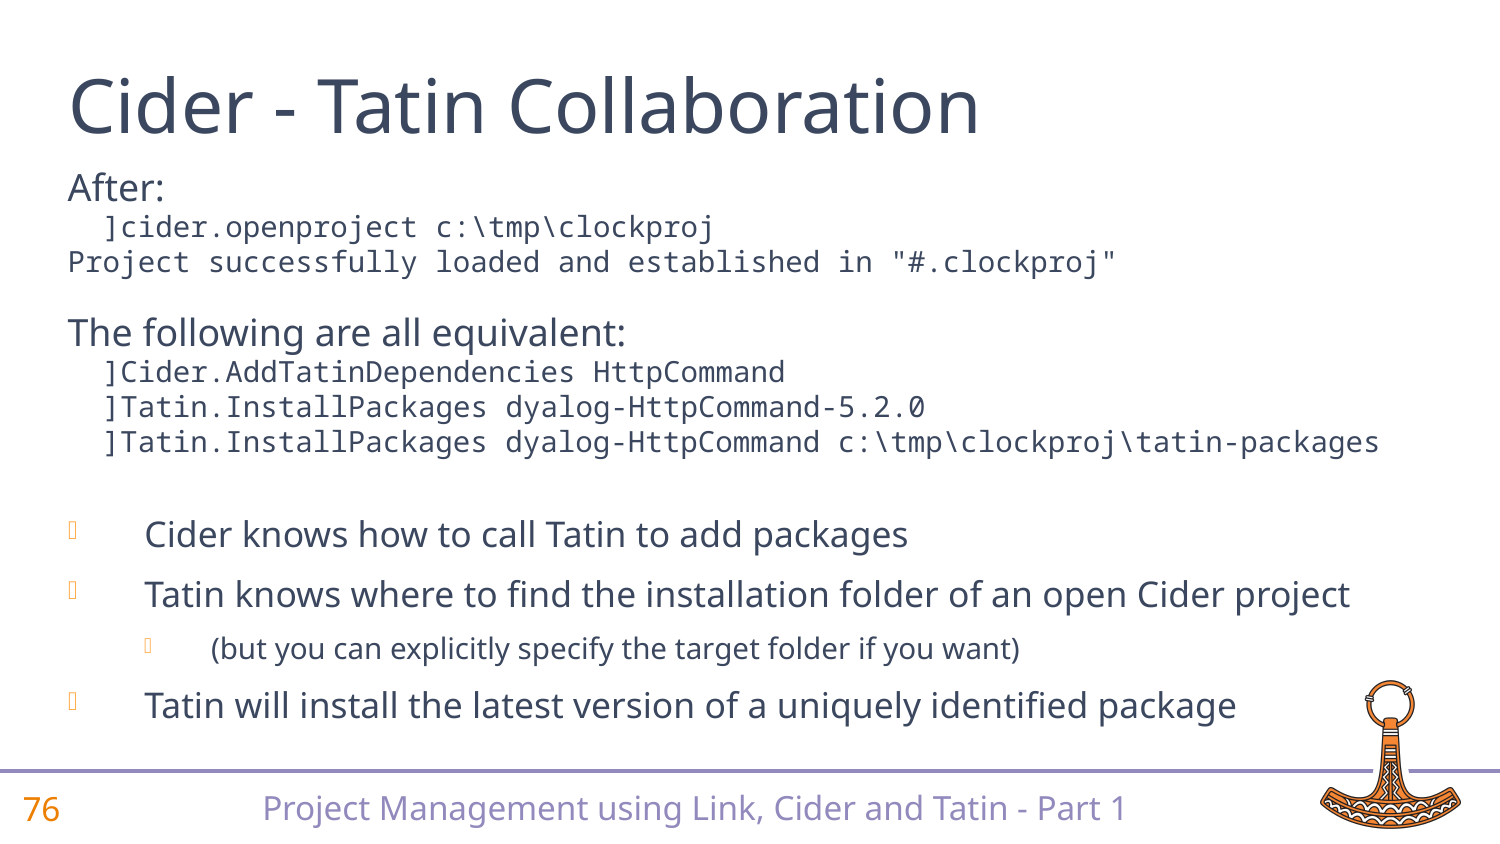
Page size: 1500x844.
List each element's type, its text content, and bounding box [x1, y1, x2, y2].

title Cider - Tatin Collaboration [53, 43, 1203, 156]
picture [1320, 680, 1461, 829]
list Cider knows how to call Tatin to add packages Tatin knows where to find the installation folder of an open Cider project (but you can explicitly specify the target folder if you want) Tatin will install the latest version of a uniquely identified package [53, 495, 1396, 740]
text_box After: ]cider.openproject c:\tmp\clockproj Project successfully loaded and established in "#.clockproj" The following are all equivalent: ]Cider.AddTatinDependencies HttpCommand ]Tatin.InstallPackages dyalog-HttpCommand-5.2.0 ]Tatin.InstallPackages dyalog-HttpCommand c:\tmp\clockproj\tatin-packages [53, 156, 1482, 466]
